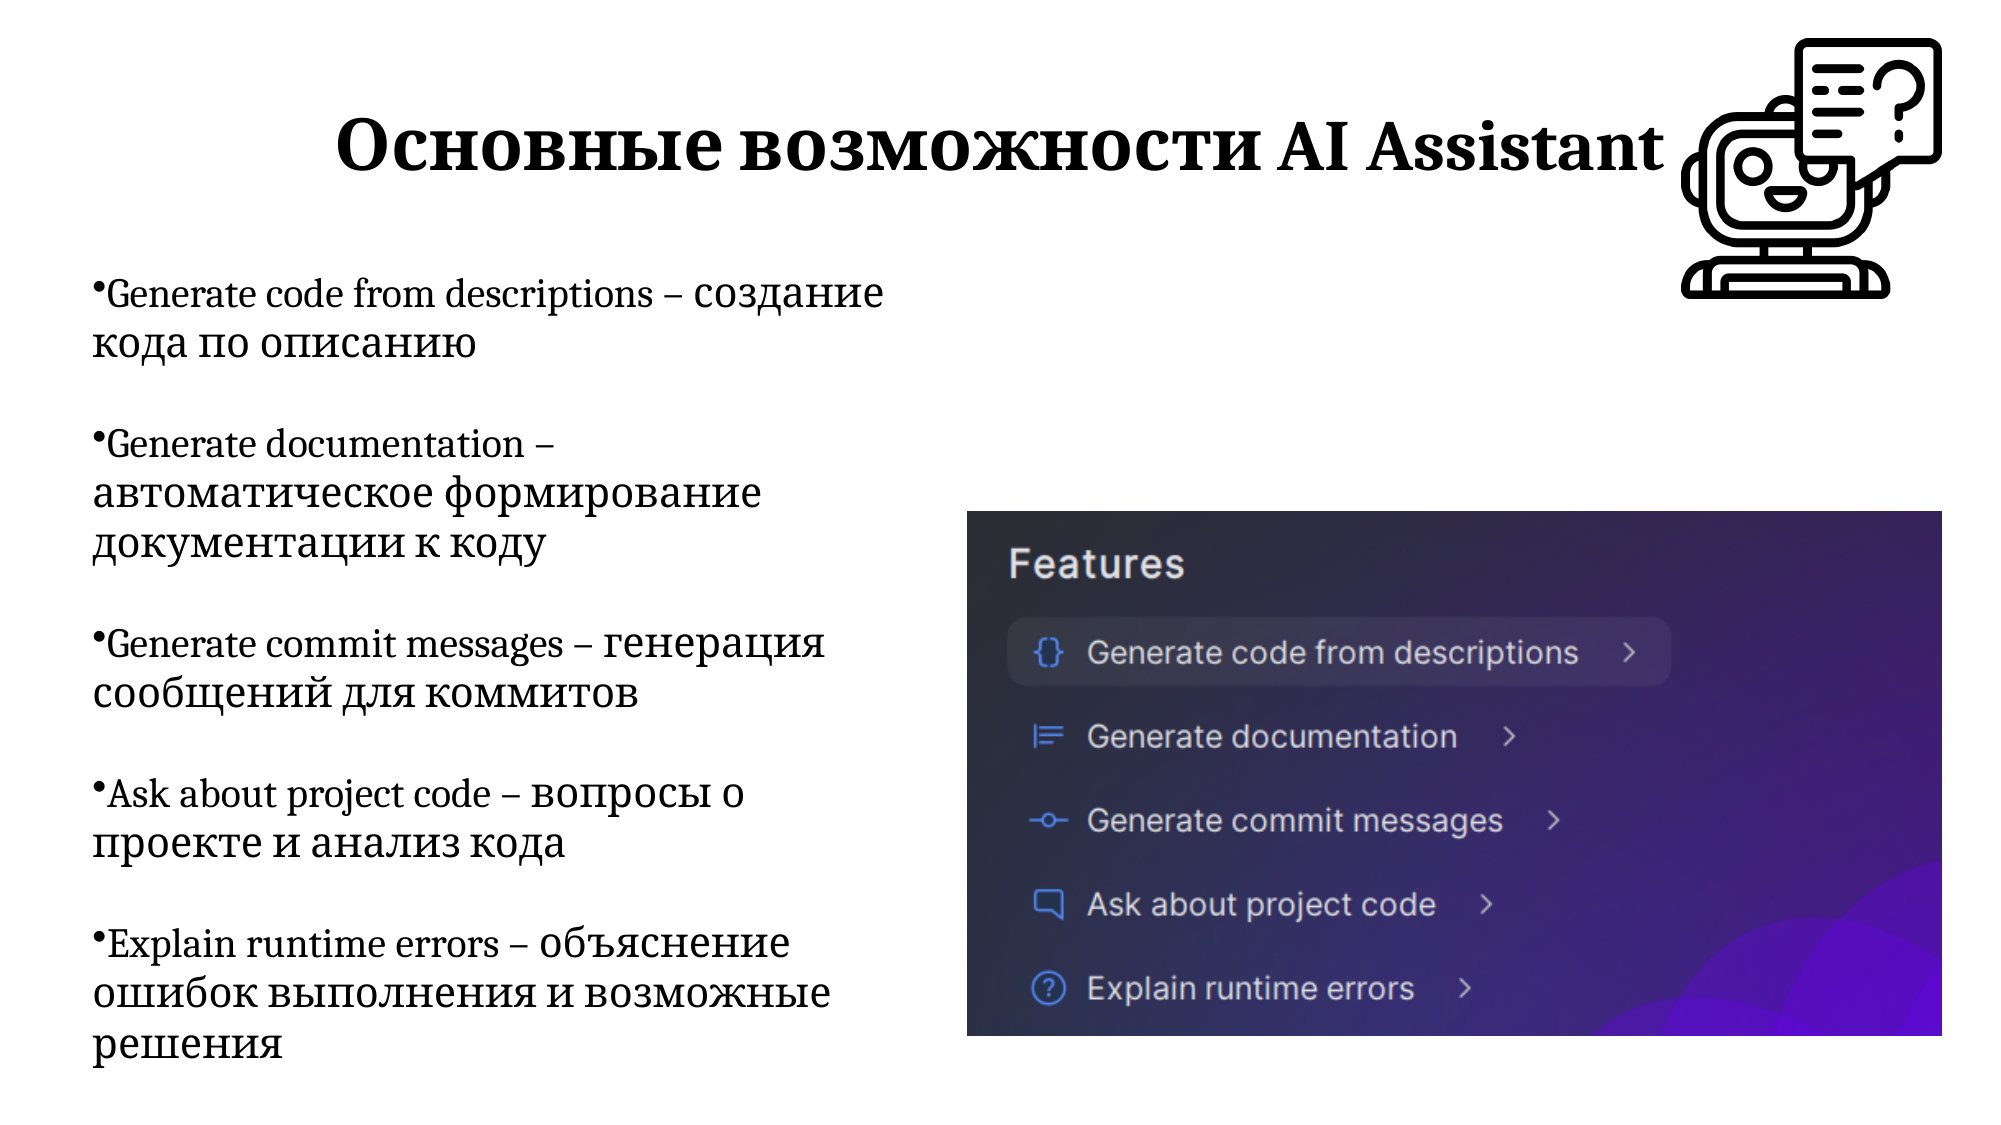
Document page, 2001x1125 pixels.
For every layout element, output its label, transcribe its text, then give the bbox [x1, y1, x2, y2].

picture [1680, 37, 1943, 300]
title Основные возможности AI Assistant [318, 89, 1680, 204]
text_box Generate code from descriptions – создание кода по описанию Generate documentation – автоматическое формирование документации к коду Generate commit messages – генерация сообщений для коммитов Ask about project code – вопросы о проекте и анализ кода Explain runtime errors – объяснение ошибок выполнения и возможные решения [77, 258, 910, 1074]
picture [966, 511, 1943, 1036]
